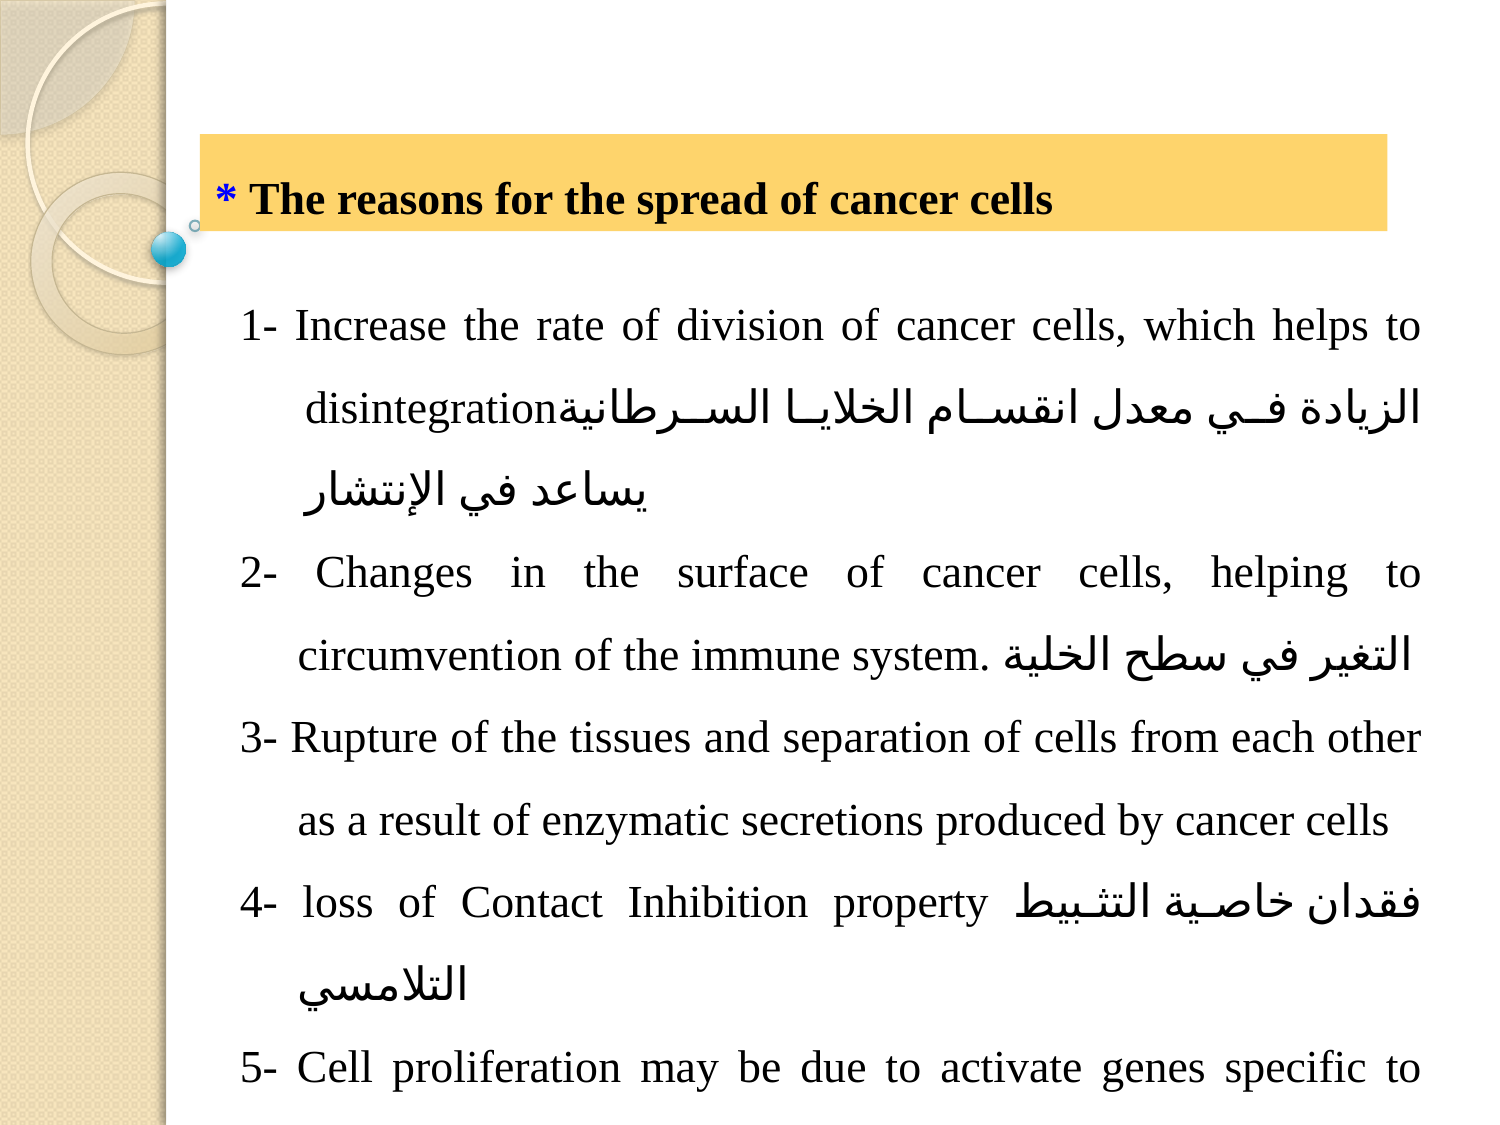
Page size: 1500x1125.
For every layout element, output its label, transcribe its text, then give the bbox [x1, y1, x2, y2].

text_box * The reasons for the spread of cancer cells [199, 134, 1388, 232]
text_box 1- Increase the rate of division of cancer cells, which helps to disintegrationالزيادة في معدل انقسام الخلايا السرطانية يساعد في الإنتشار 2- Changes in the surface of cancer cells, helping to circumvention of the immune system. التغير في سطح الخلية 3- Rupture of the tissues and separation of cells from each other as a result of enzymatic secretions produced by cancer cells 4- loss of Contact Inhibition property فقدان خاصية التثبيط التلامسي 5- Cell proliferation may be due to activate genes specific to that.تنشيط جينات خاصة بالإنقسام الورمي [224, 260, 1438, 1125]
